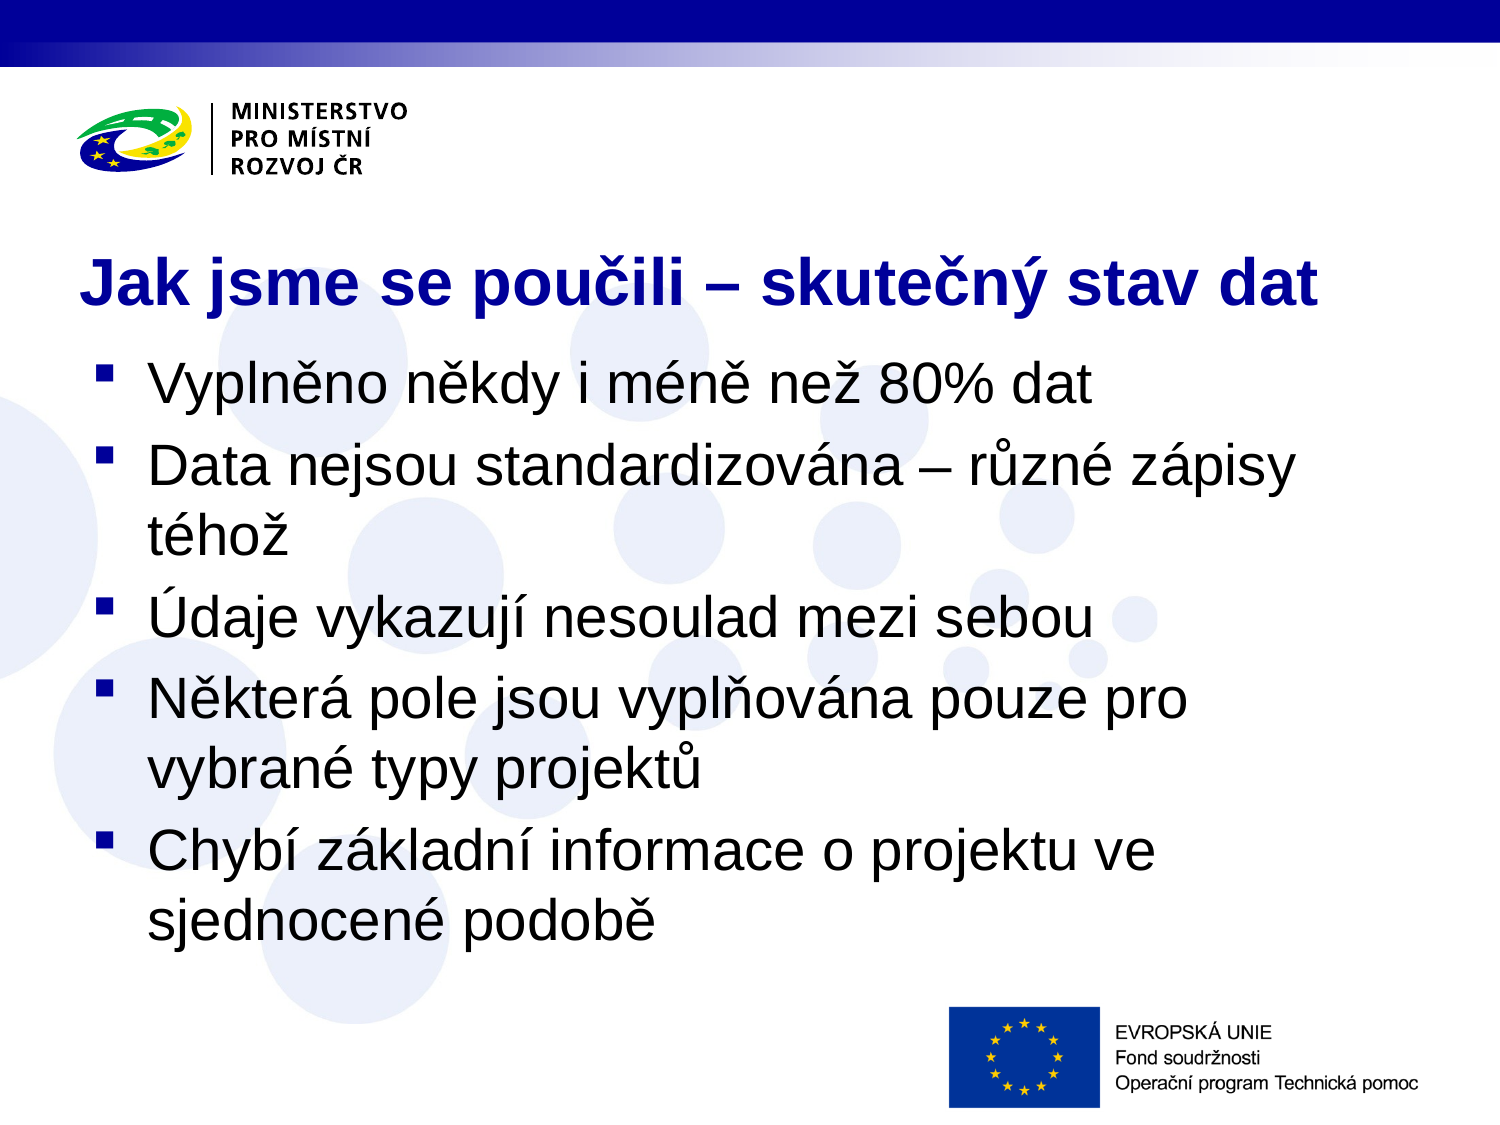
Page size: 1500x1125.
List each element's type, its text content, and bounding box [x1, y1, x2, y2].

title Jak jsme se poučili – skutečný stav dat [64, 231, 1425, 315]
picture [0, 267, 1452, 1125]
list Vyplněno někdy i méně než 80% dat Data nejsou standardizována – různé zápisy téhož Údaje vykazují nesoulad mezi sebou Některá pole jsou vyplňována pouze pro vybrané typy projektů Chybí základní informace o projektu ve sjednocené podobě [76, 338, 1427, 976]
